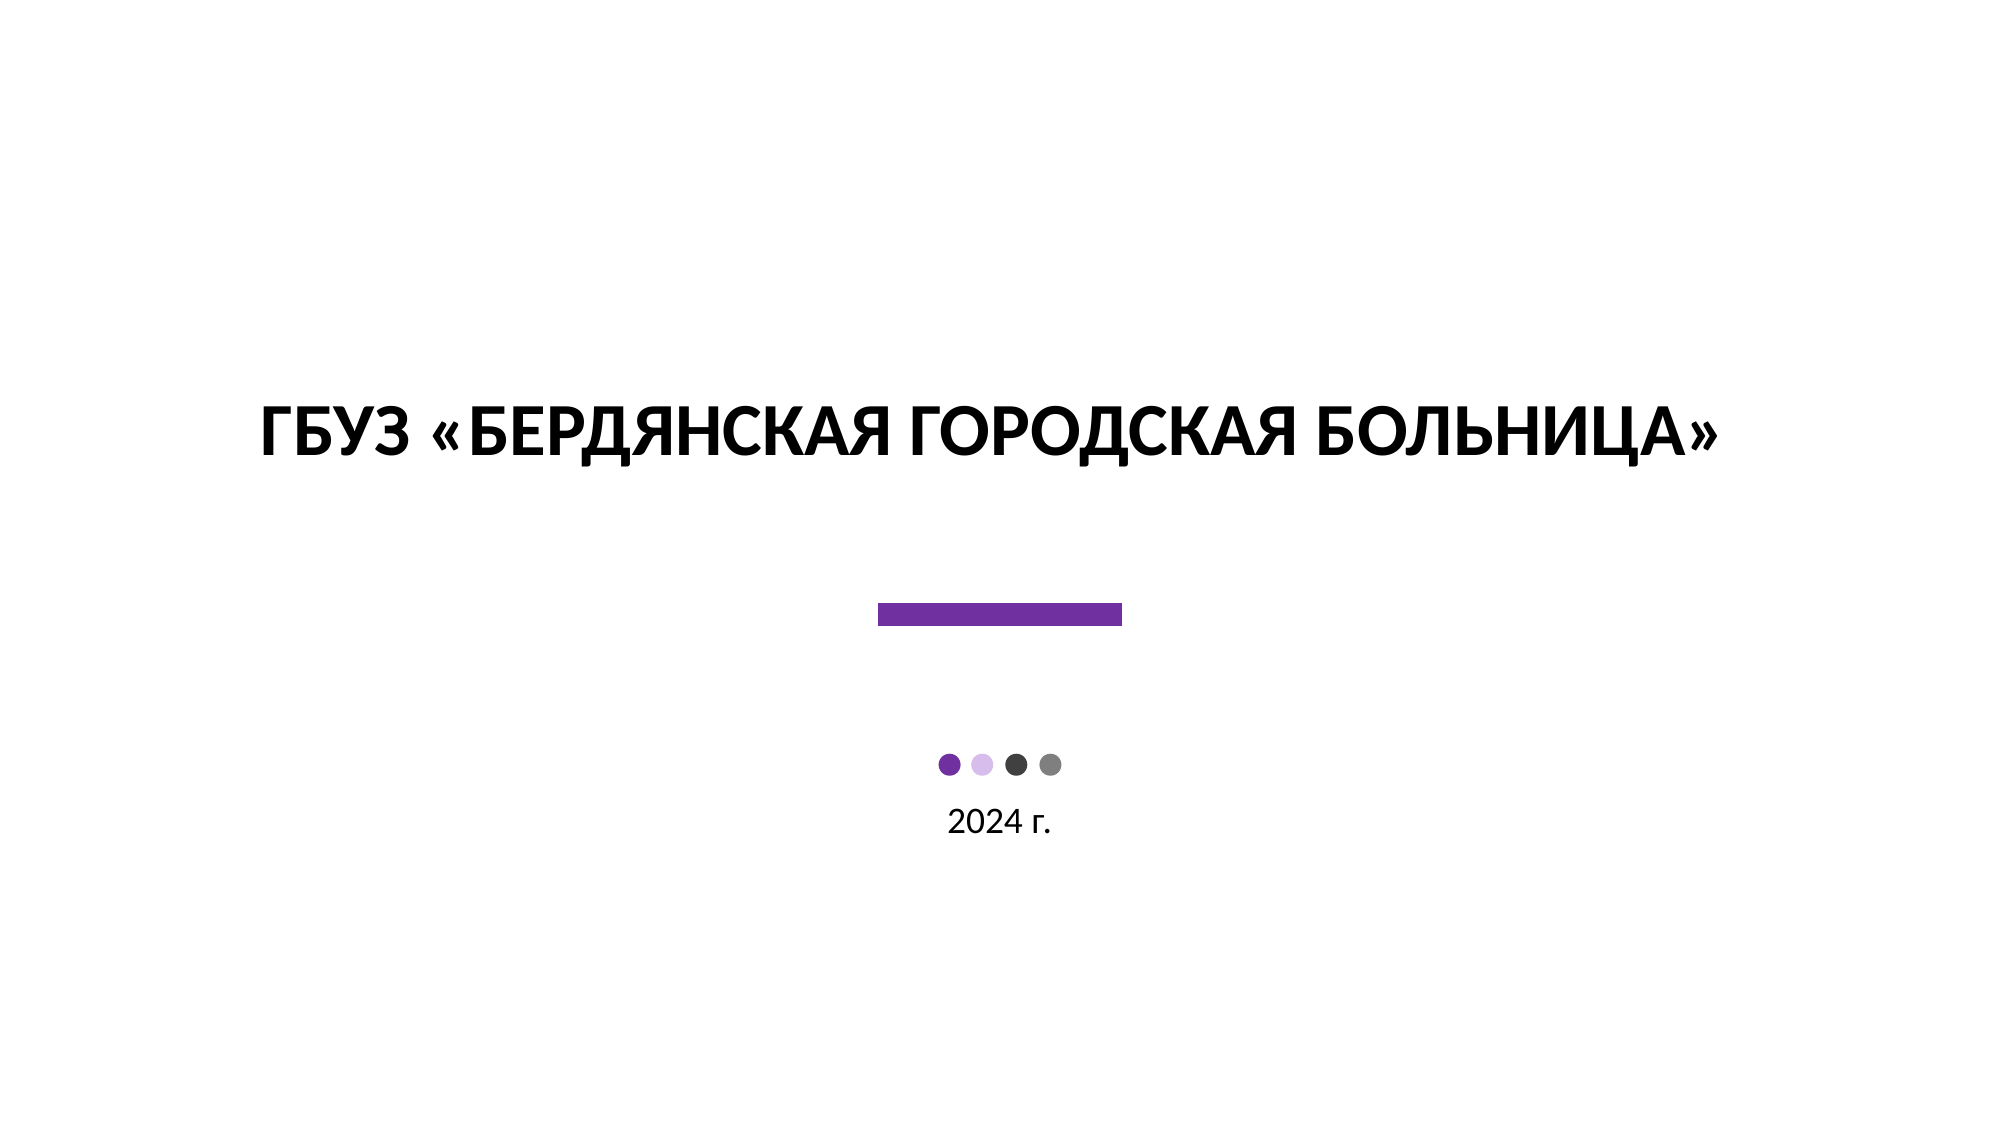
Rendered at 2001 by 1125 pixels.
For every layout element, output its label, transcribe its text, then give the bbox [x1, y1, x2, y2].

title ГБУЗ «Бердянская городская больница» [126, 86, 1862, 480]
list 2024 г. [137, 793, 1862, 1009]
